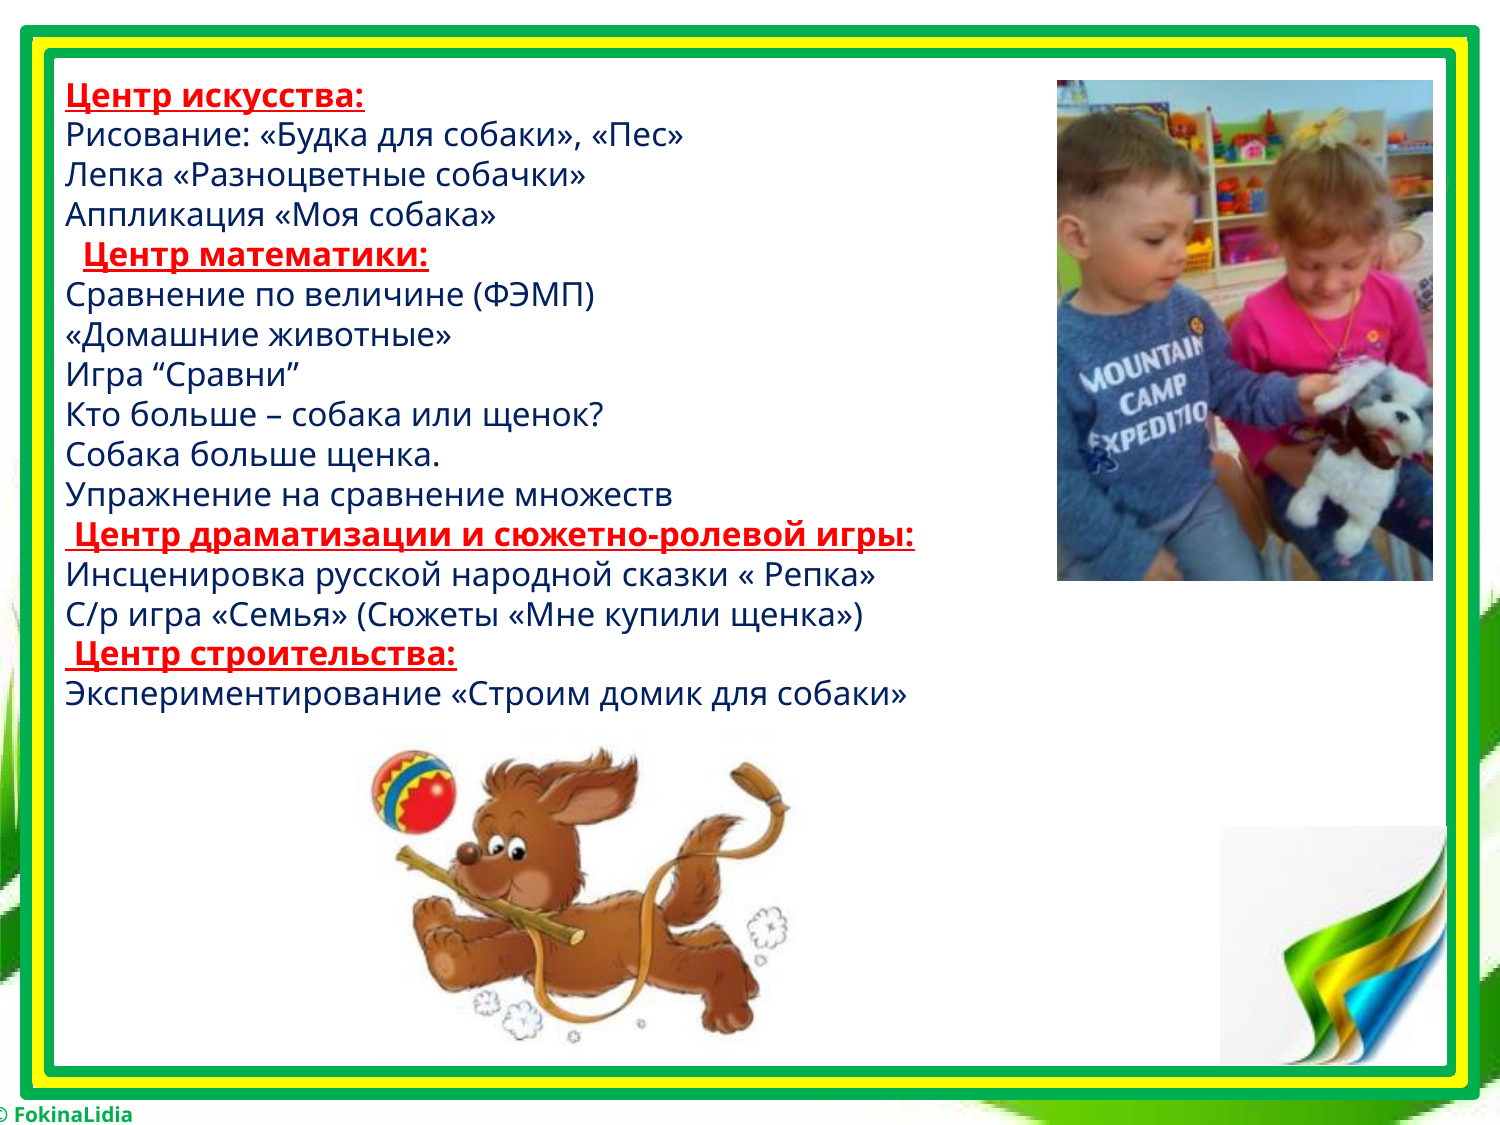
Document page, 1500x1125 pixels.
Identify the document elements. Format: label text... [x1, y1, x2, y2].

picture [0, 1108, 6, 1121]
text_box Центр искусства: Рисование: «Будка для собаки», «Пес» Лепка «Разноцветные собачки» Аппликация «Моя собака» Центр математики: Сравнение по величине (ФЭМП) «Домашние животные» Игра “Сравни” Кто больше – собака или щенок? Собака больше щенка. Упражнение на сравнение множеств Центр драматизации и сюжетно-ролевой игры: Инсценировка русской народной сказки « Репка» С/р игра «Семья» (Сюжеты «Мне купили щенка») Центр строительства: Экспериментирование «Строим домик для собаки» [50, 66, 1433, 720]
picture [0, 0, 1500, 1125]
